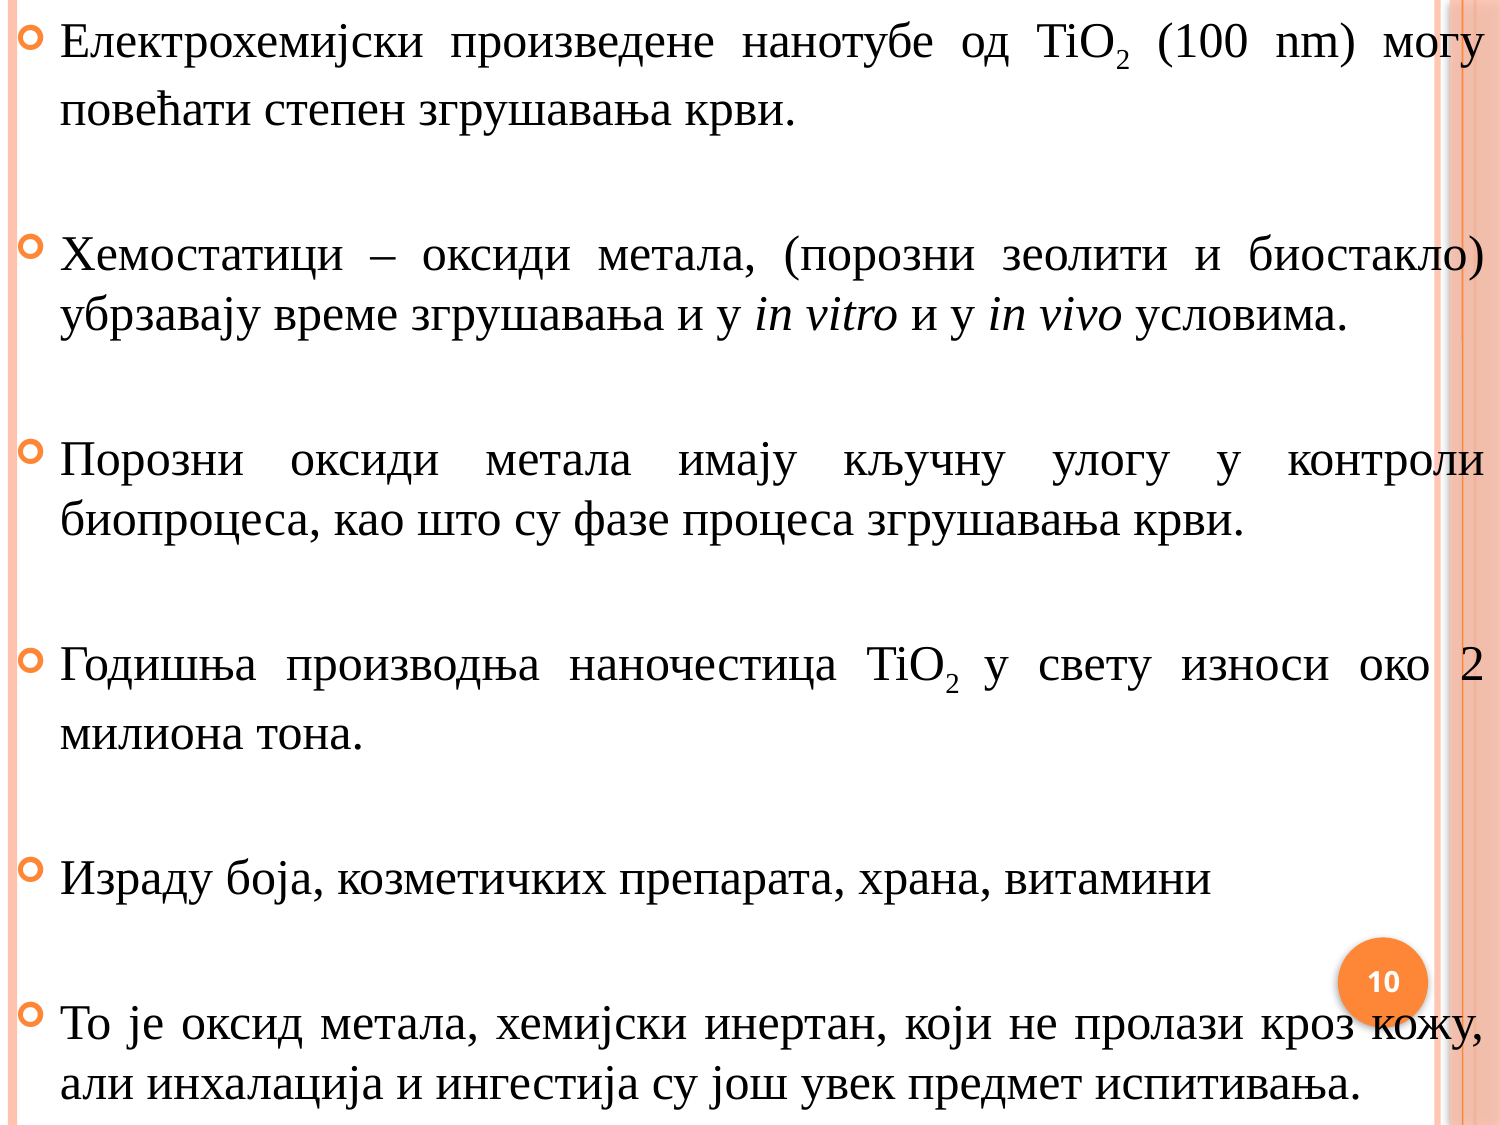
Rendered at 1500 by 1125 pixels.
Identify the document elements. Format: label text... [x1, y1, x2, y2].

list Електрохемијски произведене нанотубе од TiO2 (100 nm) могу повећати степен згрушавања крви. Хемостатици – оксиди метала, (порозни зеолити и биостакло) убрзавају време згрушавања и у in vitro и у in vivo условима. Порозни оксиди метала имају кључну улогу у контроли биопроцеса, као што су фазе процеса згрушавања крви. Годишња производња наночестица TiO2 у свету износи око 2 милиона тона. Израду боја, козметичких препарата, храна, витамини То је оксид метала, хемијски инертан, који не пролази кроз кожу, али инхалација и ингестија су још увек предмет испитивања. [0, 0, 1500, 1125]
